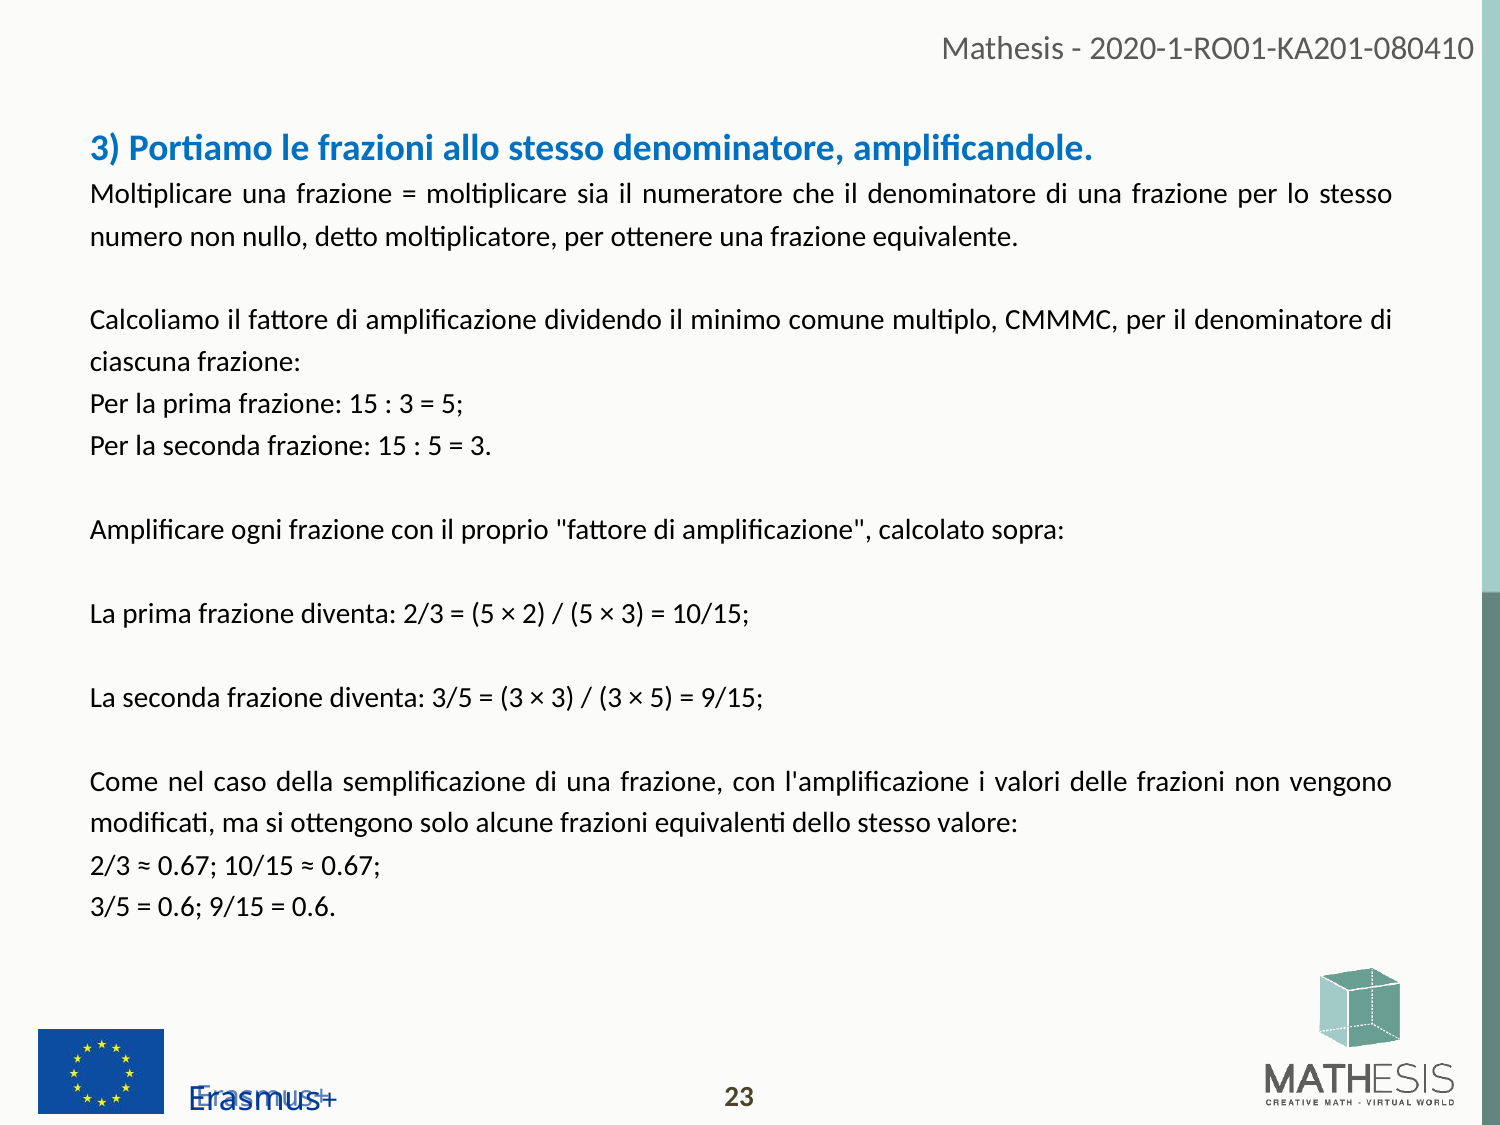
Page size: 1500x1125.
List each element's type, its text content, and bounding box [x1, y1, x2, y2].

list 3) Portiamo le frazioni allo stesso denominatore, amplificandole. Moltiplicare una frazione = moltiplicare sia il numeratore che il denominatore di una frazione per lo stesso numero non nullo, detto moltiplicatore, per ottenere una frazione equivalente. Calcoliamo il fattore di amplificazione dividendo il minimo comune multiplo, CMMMC, per il denominatore di ciascuna frazione: Per la prima frazione: 15 : 3 = 5; Per la seconda frazione: 15 : 5 = 3. Amplificare ogni frazione con il proprio "fattore di amplificazione", calcolato sopra: La prima frazione diventa: 2/3 = (5 × 2) / (5 × 3) = 10/15; La seconda frazione diventa: 3/5 = (3 × 3) / (3 × 5) = 9/15; Come nel caso della semplificazione di una frazione, con l'amplificazione i valori delle frazioni non vengono modificati, ma si ottengono solo alcune frazioni equivalenti dello stesso valore: 2/3 ≈ 0.67; 10/15 ≈ 0.67; 3/5 = 0.6; 9/15 = 0.6. [75, 106, 1425, 849]
picture [38, 1029, 164, 1114]
